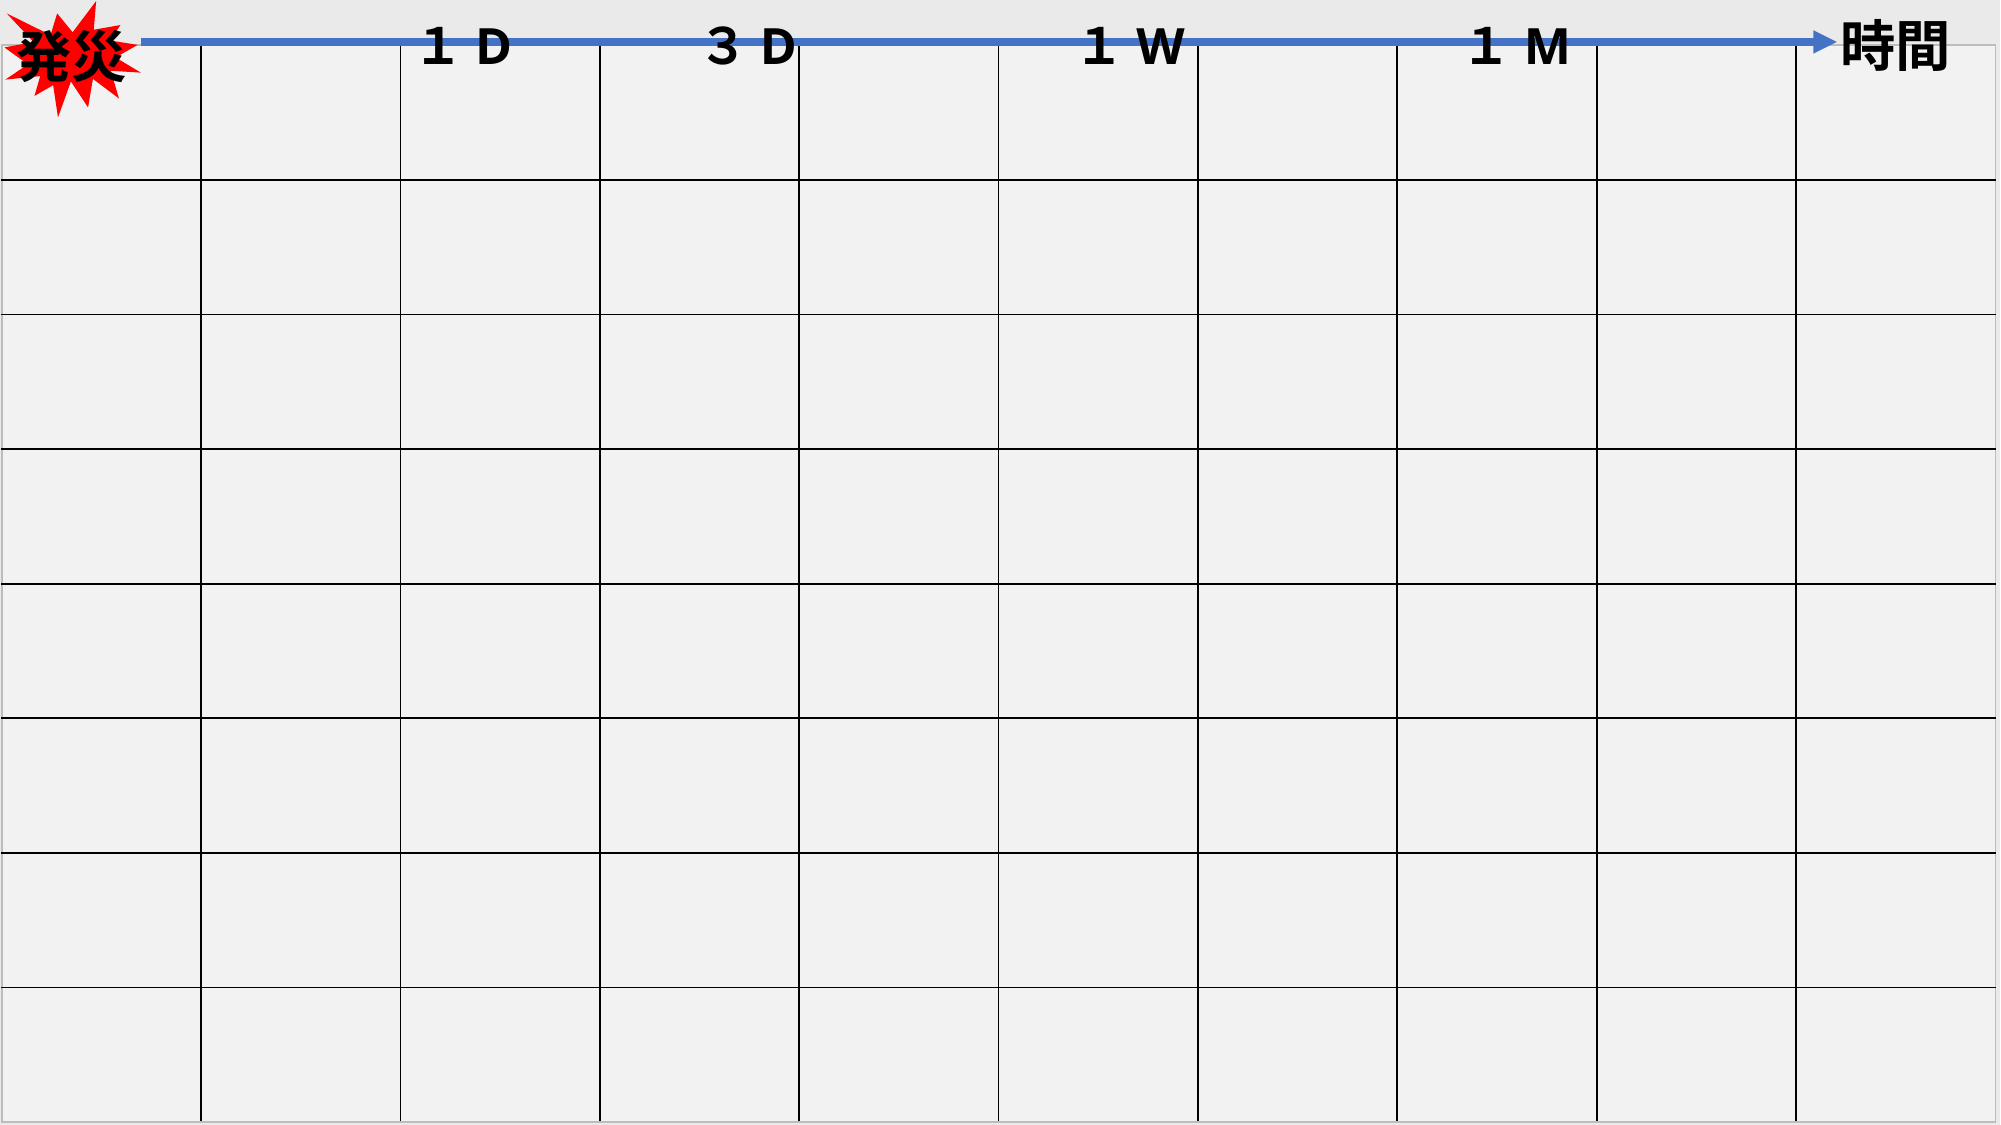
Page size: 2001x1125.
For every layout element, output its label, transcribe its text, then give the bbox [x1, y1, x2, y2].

table_cell [401, 719, 599, 852]
table_cell [202, 585, 400, 717]
table_cell [401, 854, 599, 987]
table_cell [3, 988, 200, 1121]
table_cell [1398, 181, 1596, 314]
picture [0, 0, 94, 44]
table_cell [800, 315, 998, 448]
table_cell [202, 988, 400, 1121]
table_cell [1598, 719, 1795, 852]
table_cell [1797, 585, 1995, 717]
table_cell [3, 719, 200, 852]
table_cell [401, 315, 599, 448]
text_box [79, 97, 91, 111]
table_cell [999, 450, 1197, 583]
table_header [1199, 46, 1396, 179]
text_box ３D [683, 43, 812, 83]
table_cell [1797, 181, 1995, 314]
table_cell [999, 181, 1197, 314]
table_cell [401, 585, 599, 717]
table_cell [202, 719, 400, 852]
table_cell [1199, 181, 1396, 314]
text_box [85, 0, 98, 14]
table_cell [1199, 719, 1396, 852]
table_cell [1398, 854, 1596, 987]
table_cell [202, 181, 400, 314]
table_cell [1598, 585, 1795, 717]
table_cell [601, 719, 798, 852]
table_cell [800, 585, 998, 717]
table_cell [1199, 988, 1396, 1121]
table_cell [999, 585, 1197, 717]
table_cell [800, 719, 998, 852]
table_cell [601, 181, 798, 314]
table_cell [800, 854, 998, 987]
table_header [1598, 46, 1795, 179]
table_cell [401, 450, 599, 583]
table_cell [1199, 315, 1396, 448]
table_cell [3, 854, 200, 987]
table_cell [1398, 450, 1596, 583]
text_box [53, 97, 67, 118]
table_cell [999, 719, 1197, 852]
table_cell [800, 181, 998, 314]
table_cell [1398, 585, 1596, 717]
text_box １D [398, 7, 527, 41]
table_cell [999, 315, 1197, 448]
text_box 時間 [1825, 4, 1967, 86]
table_header [800, 46, 998, 179]
table_cell [601, 450, 798, 583]
table_cell [601, 988, 798, 1121]
table_header [401, 46, 599, 179]
text_box １M [1447, 43, 1586, 83]
table_cell [601, 854, 798, 987]
table_cell [3, 315, 200, 448]
text_box ３D [683, 7, 812, 41]
table_cell [401, 988, 599, 1121]
table_header [601, 46, 798, 179]
table_cell [202, 450, 400, 583]
table_cell [601, 315, 798, 448]
table_cell [401, 181, 599, 314]
table_cell [1797, 854, 1995, 987]
table_header [1398, 46, 1596, 179]
table_cell [1598, 181, 1795, 314]
table_cell [202, 854, 400, 987]
table_cell [999, 854, 1197, 987]
table_cell [1199, 585, 1396, 717]
table_cell [1598, 450, 1795, 583]
text_box １D [398, 43, 527, 83]
table_cell [601, 585, 798, 717]
table_header [202, 46, 400, 179]
table_cell [1797, 450, 1995, 583]
table_cell [1797, 719, 1995, 852]
table_cell [1598, 854, 1795, 987]
table_cell [202, 315, 400, 448]
table_cell [3, 450, 200, 583]
table_cell [3, 181, 200, 314]
table_cell [1797, 988, 1995, 1121]
table_cell [1598, 315, 1795, 448]
table_cell [800, 450, 998, 583]
table_header [1797, 46, 1995, 179]
table_cell [3, 585, 200, 717]
table_header [999, 46, 1197, 179]
table_cell [1398, 315, 1596, 448]
text_box 発災 [1, 14, 155, 97]
table_cell [800, 988, 998, 1121]
table_cell [1598, 988, 1795, 1121]
table_cell [1398, 988, 1596, 1121]
table_cell [1398, 719, 1596, 852]
text_box １W [1059, 43, 1200, 83]
table_cell [1797, 315, 1995, 448]
table_header [3, 46, 200, 179]
table_cell [999, 988, 1197, 1121]
text_box １W [1059, 7, 1200, 41]
table_cell [1199, 450, 1396, 583]
text_box １M [1447, 7, 1586, 41]
table_cell [1199, 854, 1396, 987]
picture [0, 0, 2000, 1125]
